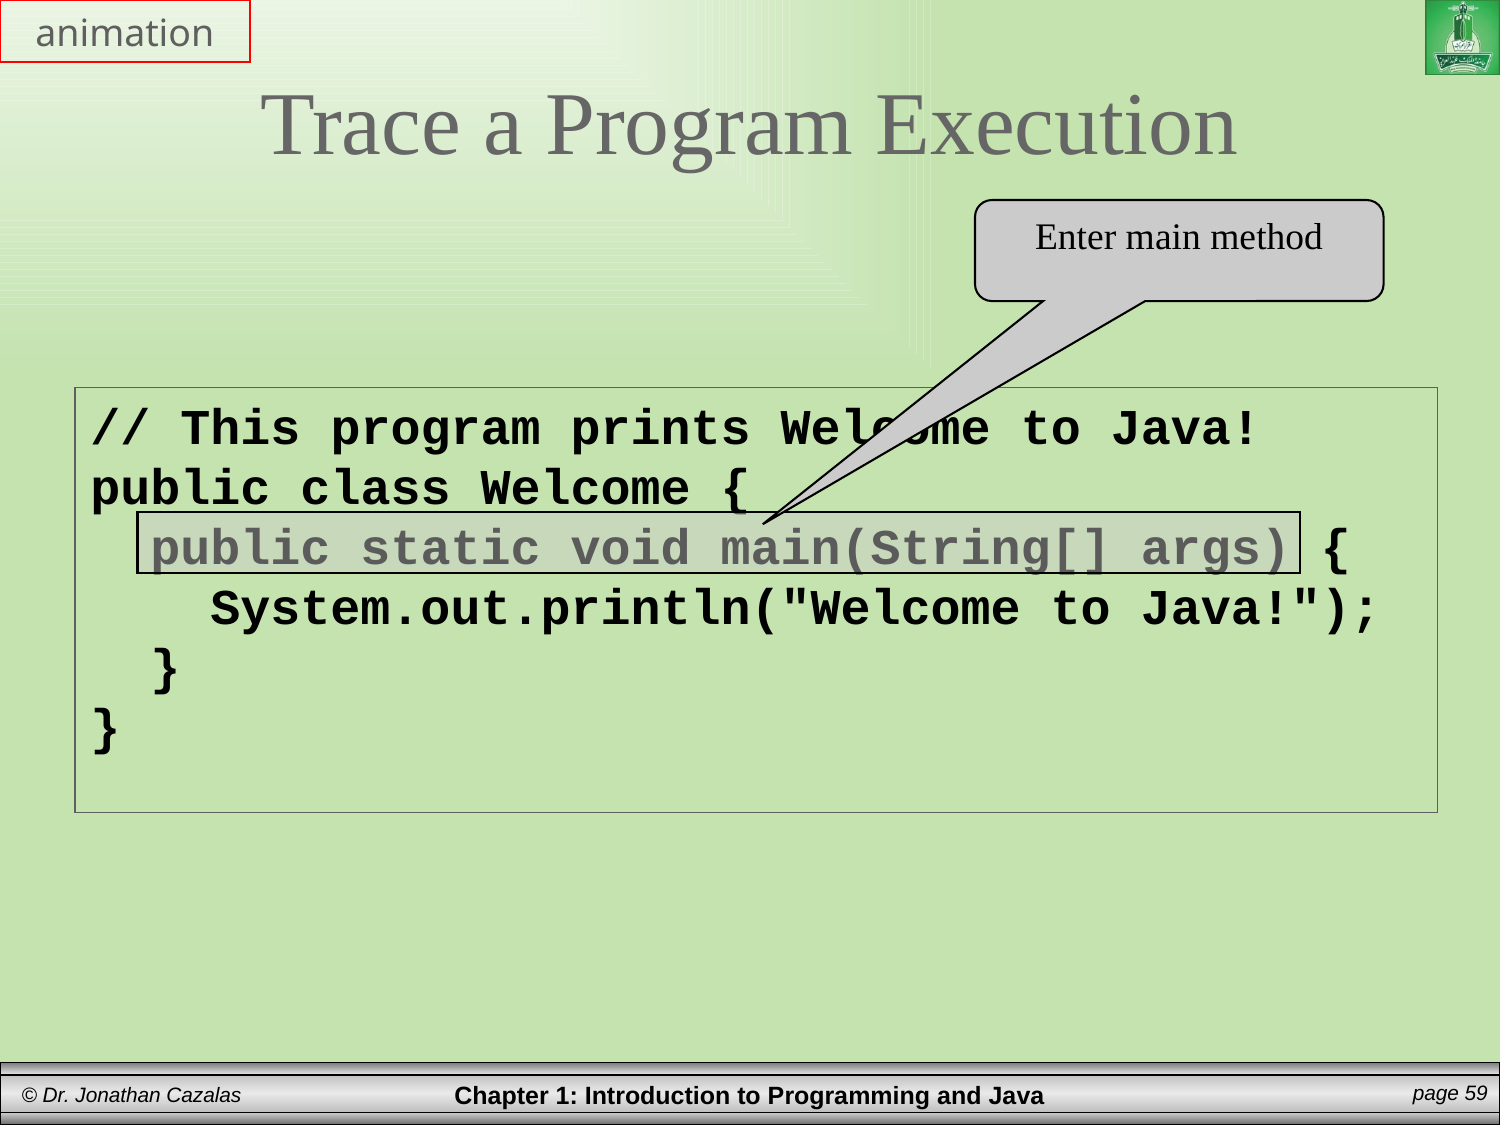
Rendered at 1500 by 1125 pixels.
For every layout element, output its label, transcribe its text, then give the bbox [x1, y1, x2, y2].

text_box [137, 512, 1300, 574]
text_box // This program prints Welcome to Java! public class Welcome { public static void main(String[] args) { System.out.println("Welcome to Java!"); } } [74, 387, 1438, 813]
text_box animation [0, 0, 250, 63]
text_box Trace a Program Execution [112, 74, 1388, 163]
picture [1425, 0, 1500, 75]
text_box Enter main method [762, 200, 1384, 525]
